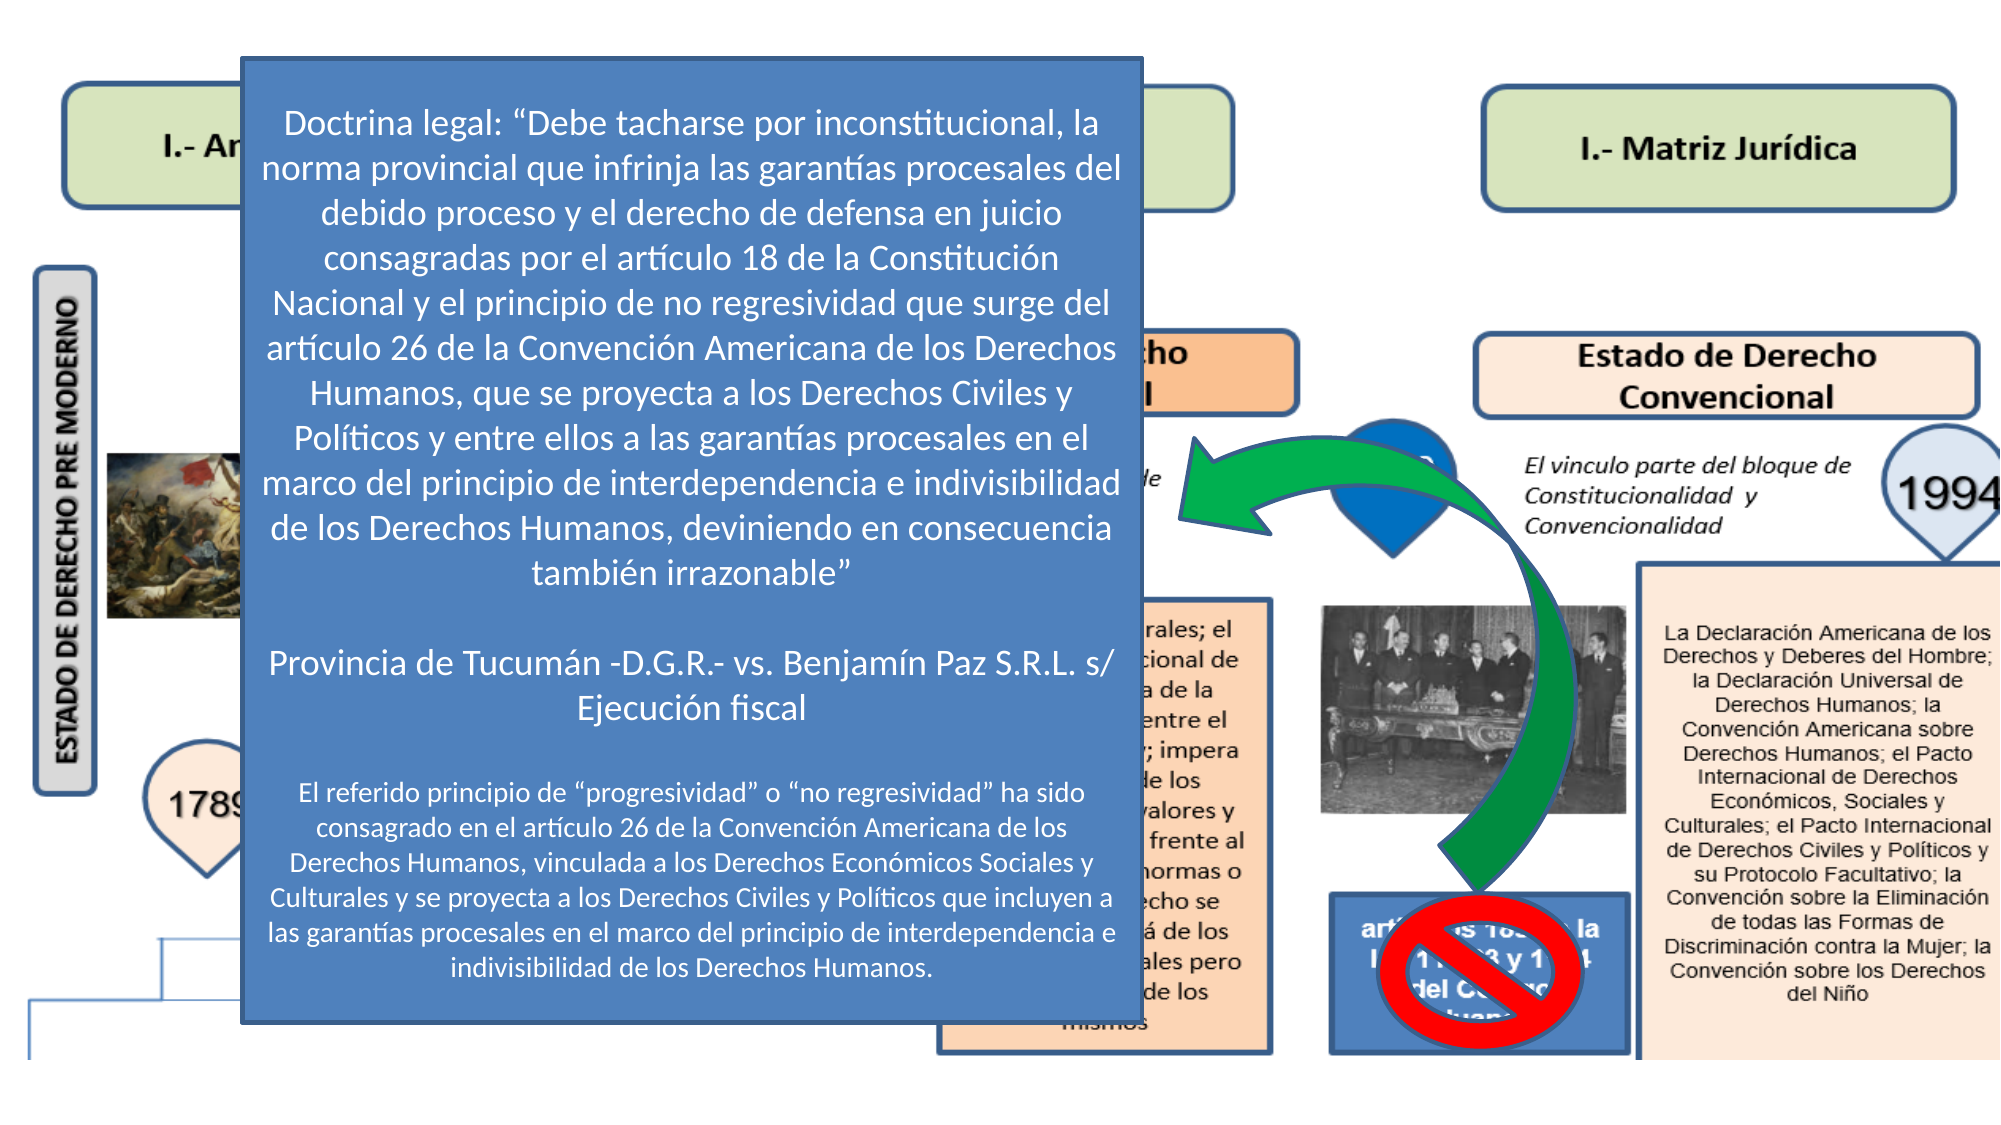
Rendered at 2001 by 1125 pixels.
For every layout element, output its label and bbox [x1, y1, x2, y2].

picture [24, 58, 2000, 1060]
